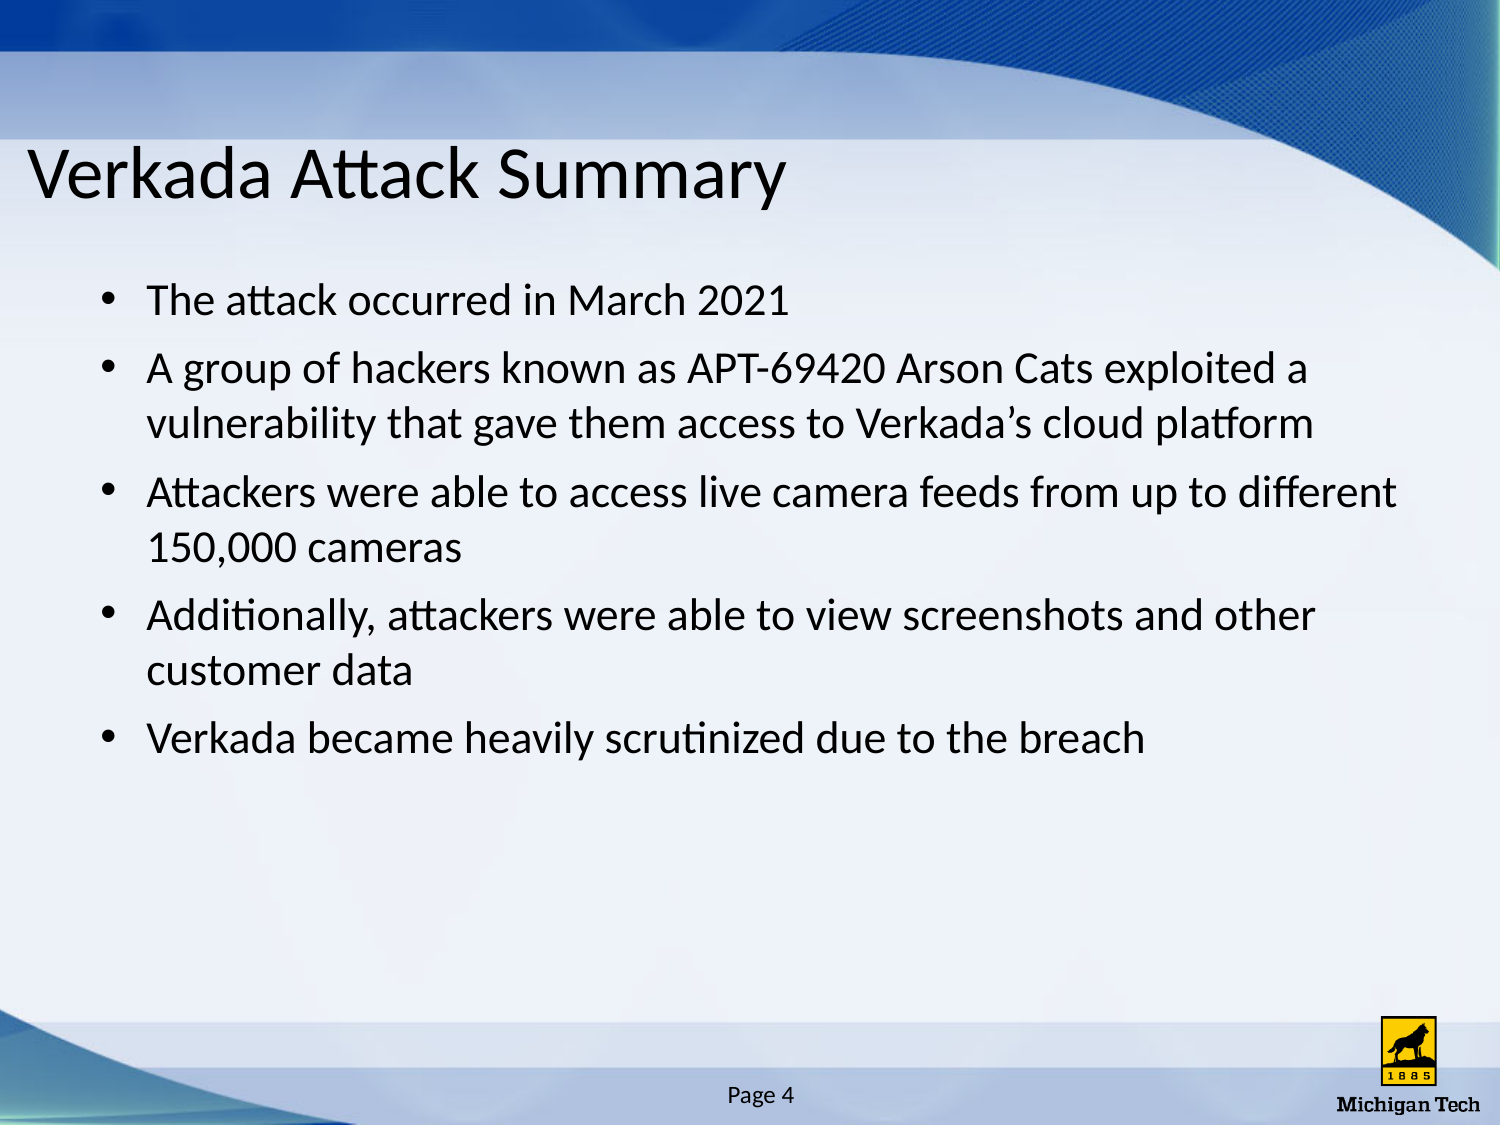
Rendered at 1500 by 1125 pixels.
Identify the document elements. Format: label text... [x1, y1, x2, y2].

list The attack occurred in March 2021 A group of hackers known as APT-69420 Arson Cats exploited a vulnerability that gave them access to Verkada’s cloud platform Attackers were able to access live camera feeds from up to different 150,000 cameras Additionally, attackers were able to view screenshots and other customer data Verkada became heavily scrutinized due to the breach [75, 262, 1425, 1063]
title Verkada Attack Summary [12, 75, 1263, 263]
picture [0, 0, 1500, 1125]
